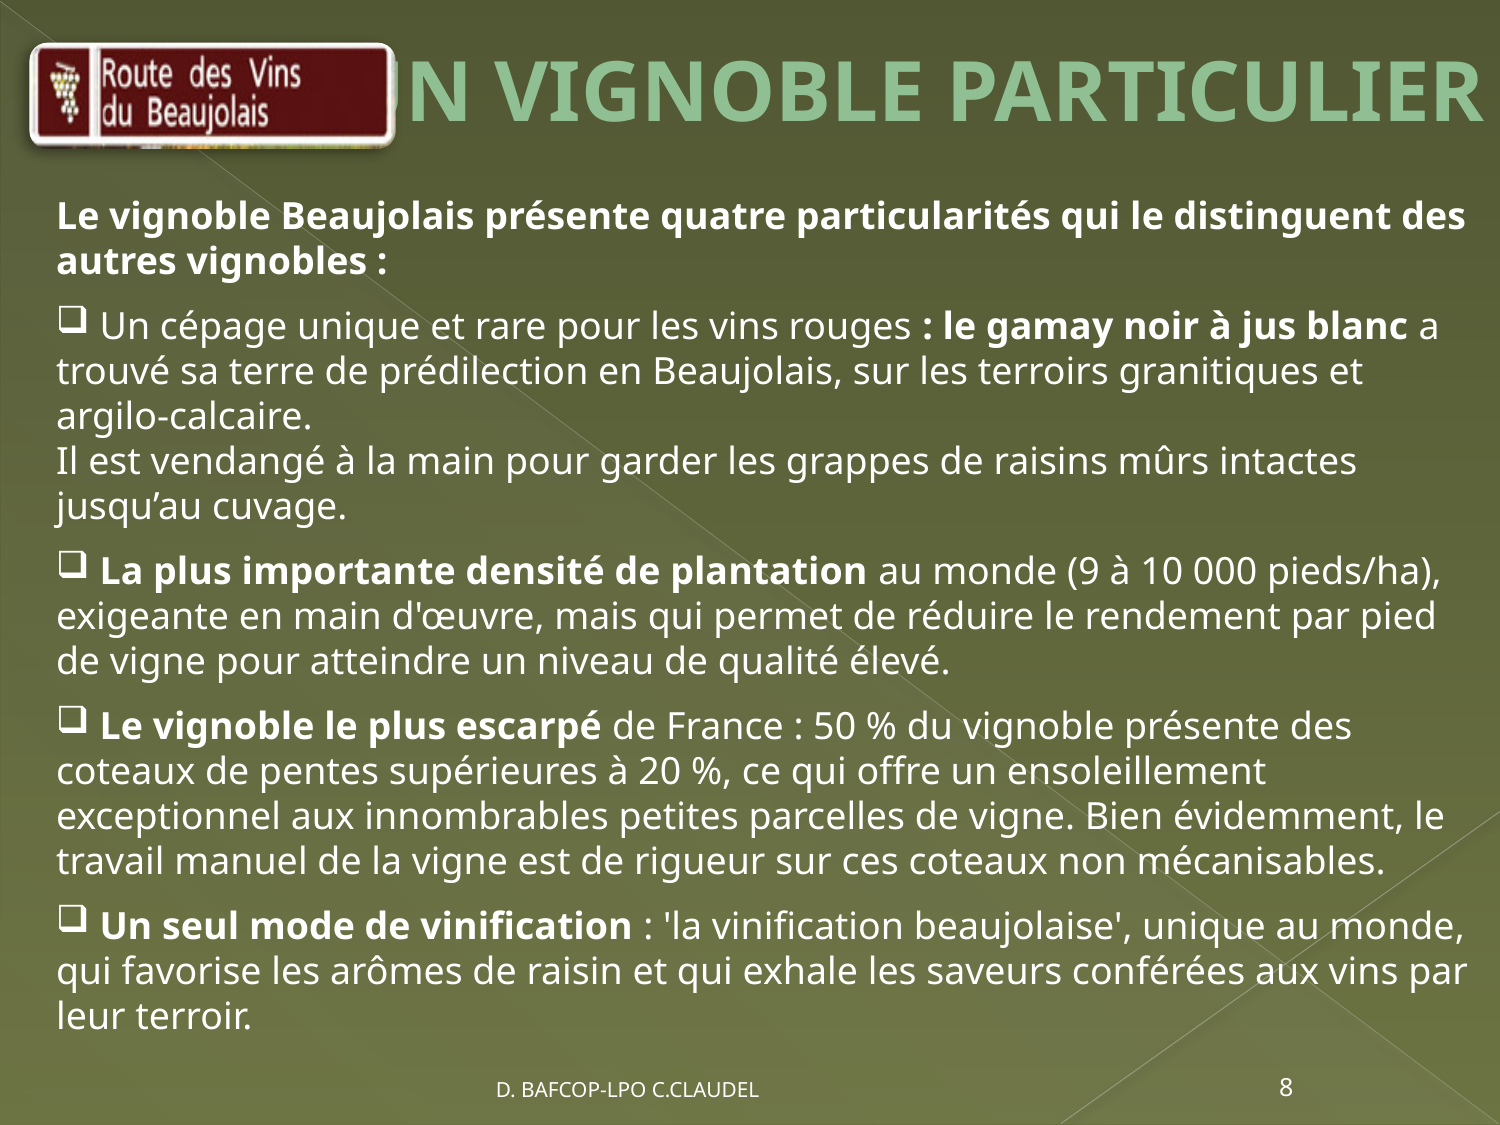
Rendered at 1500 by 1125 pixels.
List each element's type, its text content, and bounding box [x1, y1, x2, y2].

picture [29, 42, 396, 150]
title UN VIGNOBLE PARTICULIER [150, 0, 1500, 176]
text_box Le vignoble Beaujolais présente quatre particularités qui le distinguent des autres vignobles : Un cépage unique et rare pour les vins rouges : le gamay noir à jus blanc a trouvé sa terre de prédilection en Beaujolais, sur les terroirs granitiques et argilo-calcaire. Il est vendangé à la main pour garder les grappes de raisins mûrs intactes jusqu’au cuvage. La plus importante densité de plantation au monde (9 à 10 000 pieds/ha), exigeante en main d'œuvre, mais qui permet de réduire le rendement par pied de vigne pour atteindre un niveau de qualité élevé. Le vignoble le plus escarpé de France : 50 % du vignoble présente des coteaux de pentes supérieures à 20 %, ce qui offre un ensoleillement exceptionnel aux innombrables petites parcelles de vigne. Bien évidemment, le travail manuel de la vigne est de rigueur sur ces coteaux non mécanisables. Un seul mode de vinification : 'la vinification beaujolaise', unique au monde, qui favorise les arômes de raisin et qui exhale les saveurs conférées aux vins par leur terroir. [41, 184, 1500, 1044]
footer D. BAFCOP-LPO C.CLAUDEL [75, 1063, 774, 1113]
slide_number 8 [1245, 1063, 1328, 1113]
